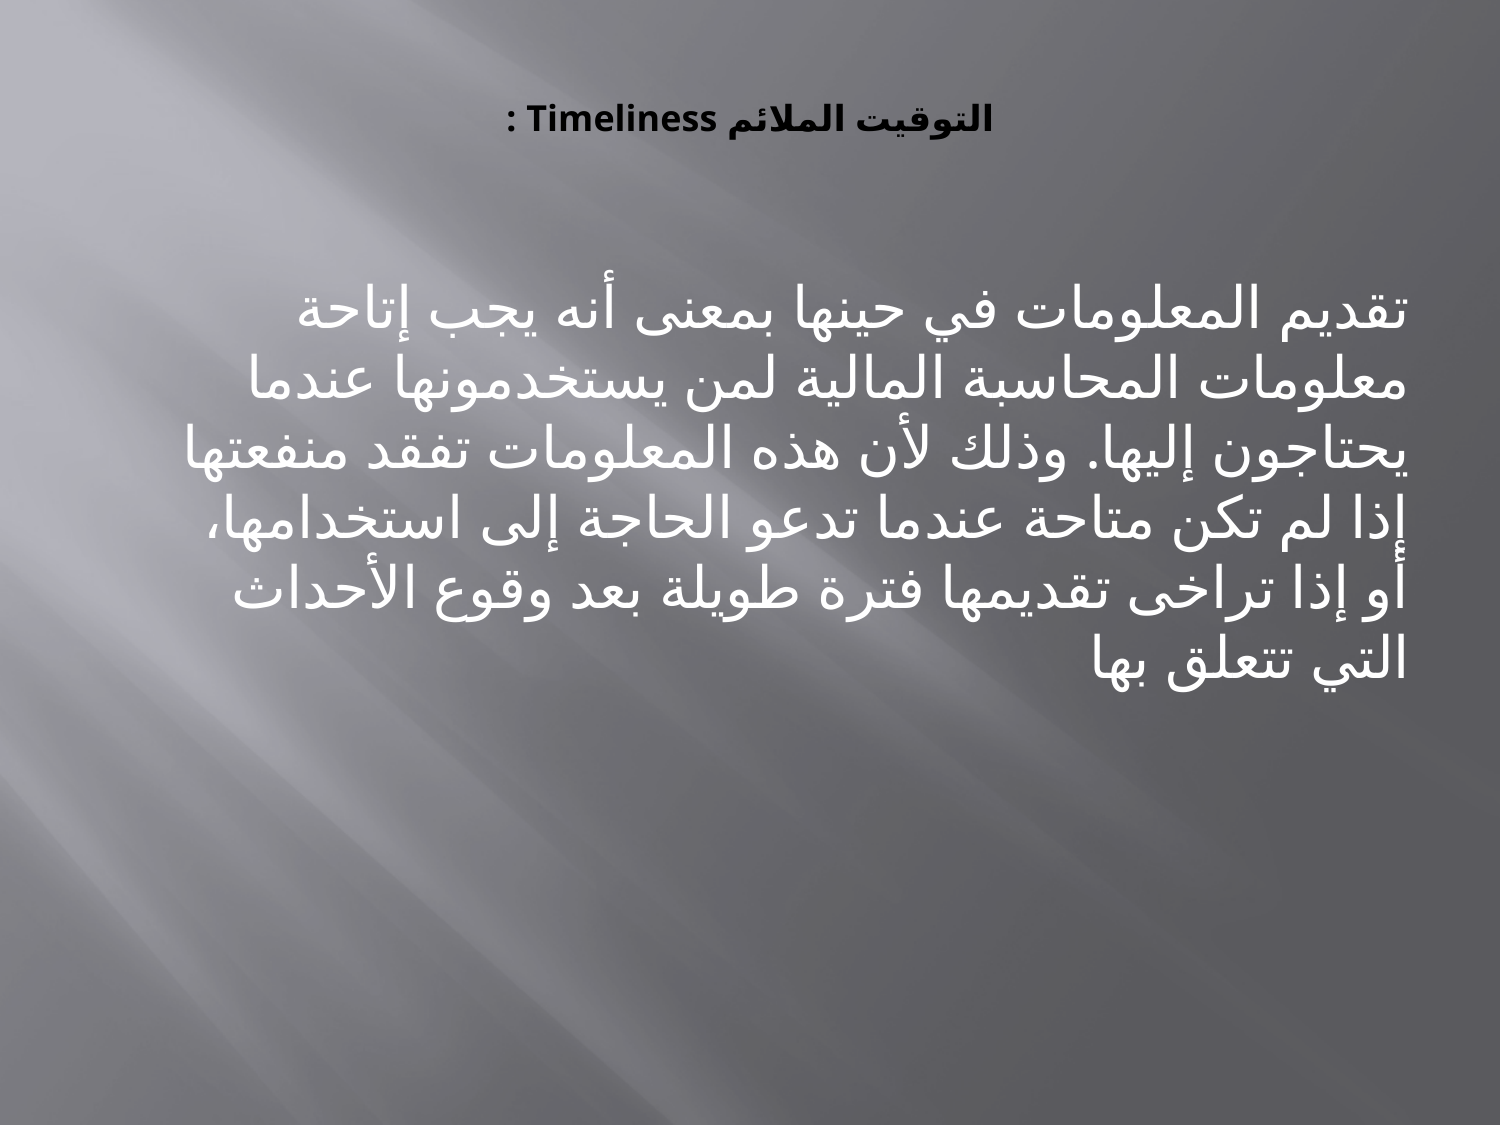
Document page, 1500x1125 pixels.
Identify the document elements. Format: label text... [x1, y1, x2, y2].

list تقديم المعلومات في حينها بمعنى أنه يجب إتاحة معلومات المحاسبة المالية لمن يستخدمونها عندما يحتاجون إليها. وذلك لأن هذه المعلومات تفقد منفعتها إذا لم تكن متاحة عندما تدعو الحاجة إلى استخدامها، أو إذا تراخى تقديمها فترة طويلة بعد وقوع الأحداث التي تتعلق بها [75, 262, 1425, 1035]
title التوقيت الملائم Timeliness : [75, 45, 1425, 233]
